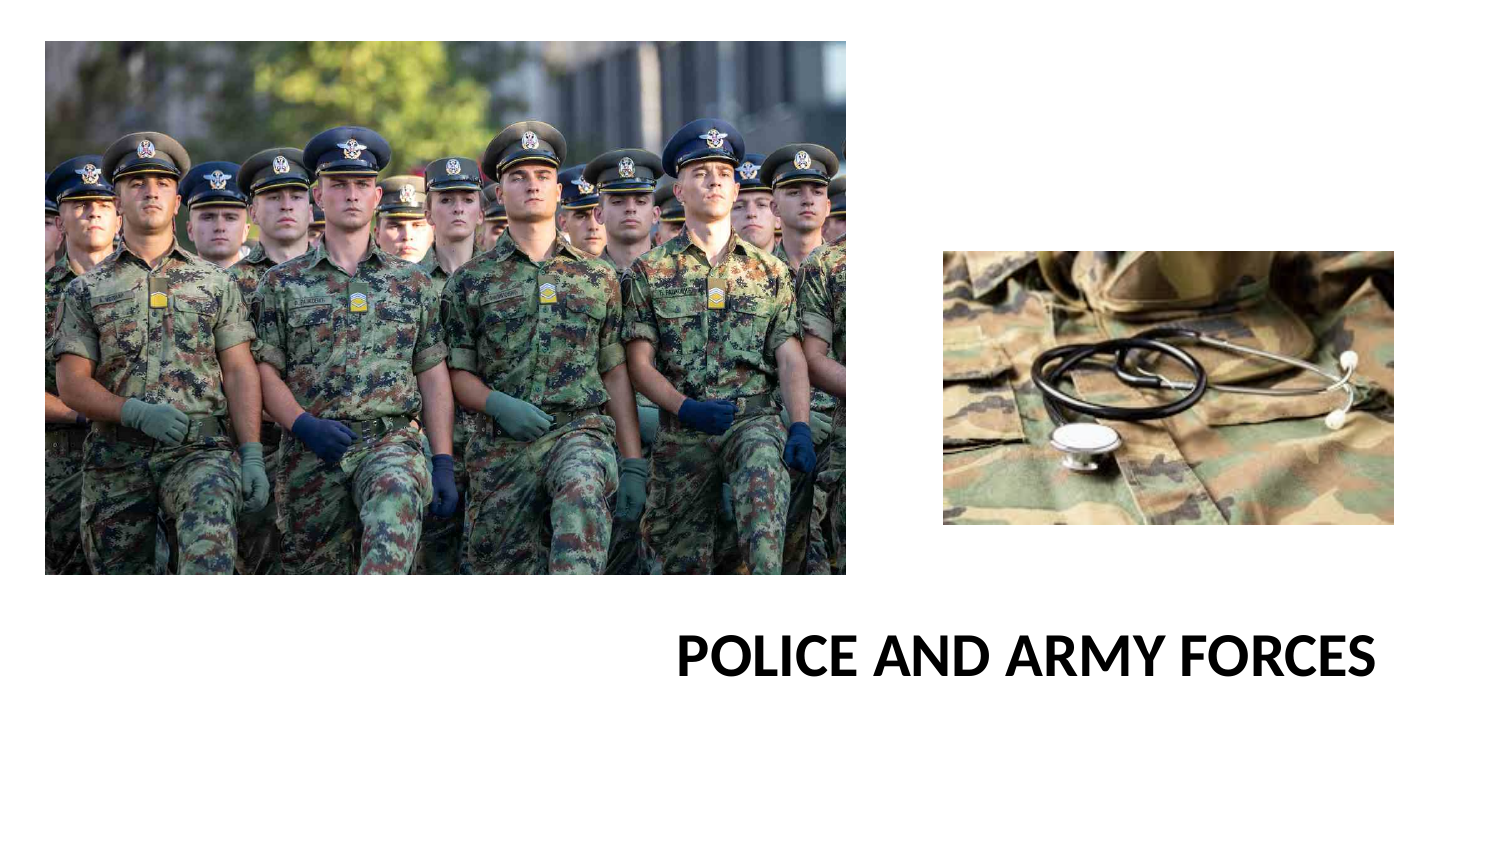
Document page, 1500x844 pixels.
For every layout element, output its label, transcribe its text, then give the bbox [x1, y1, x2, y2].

title Police and army forces [118, 606, 1394, 774]
picture [943, 251, 1394, 526]
picture [45, 40, 847, 575]
